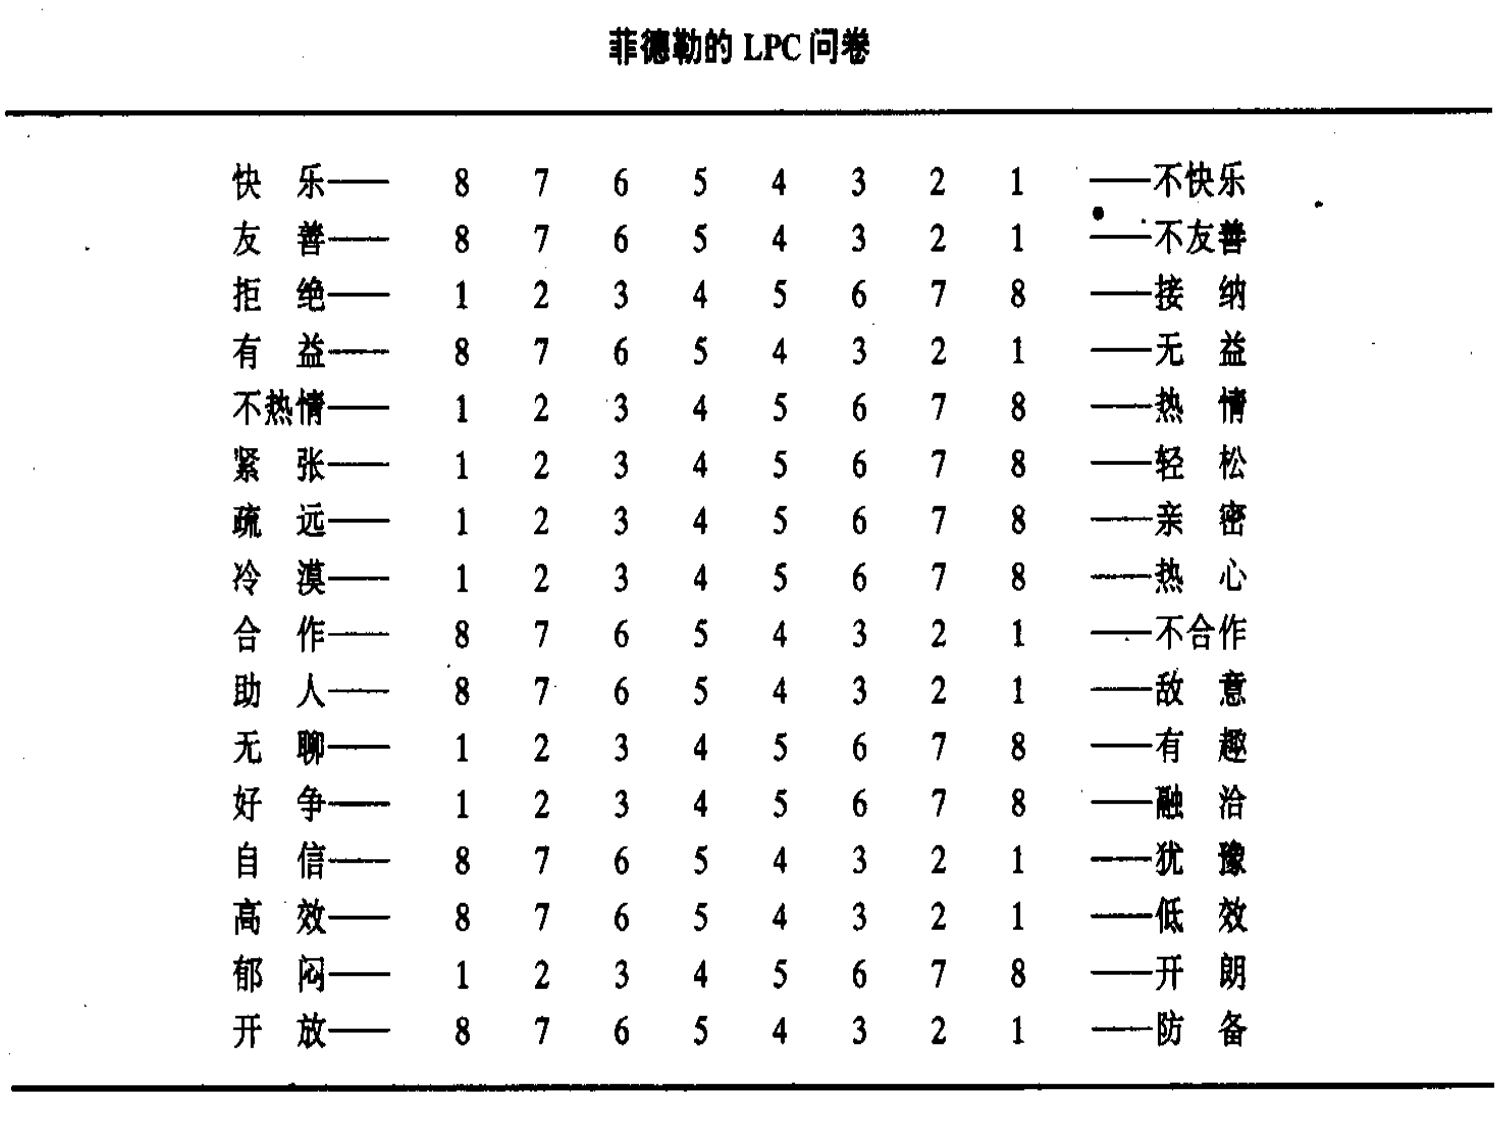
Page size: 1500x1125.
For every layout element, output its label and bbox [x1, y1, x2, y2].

text_box [0, 0, 1500, 1125]
